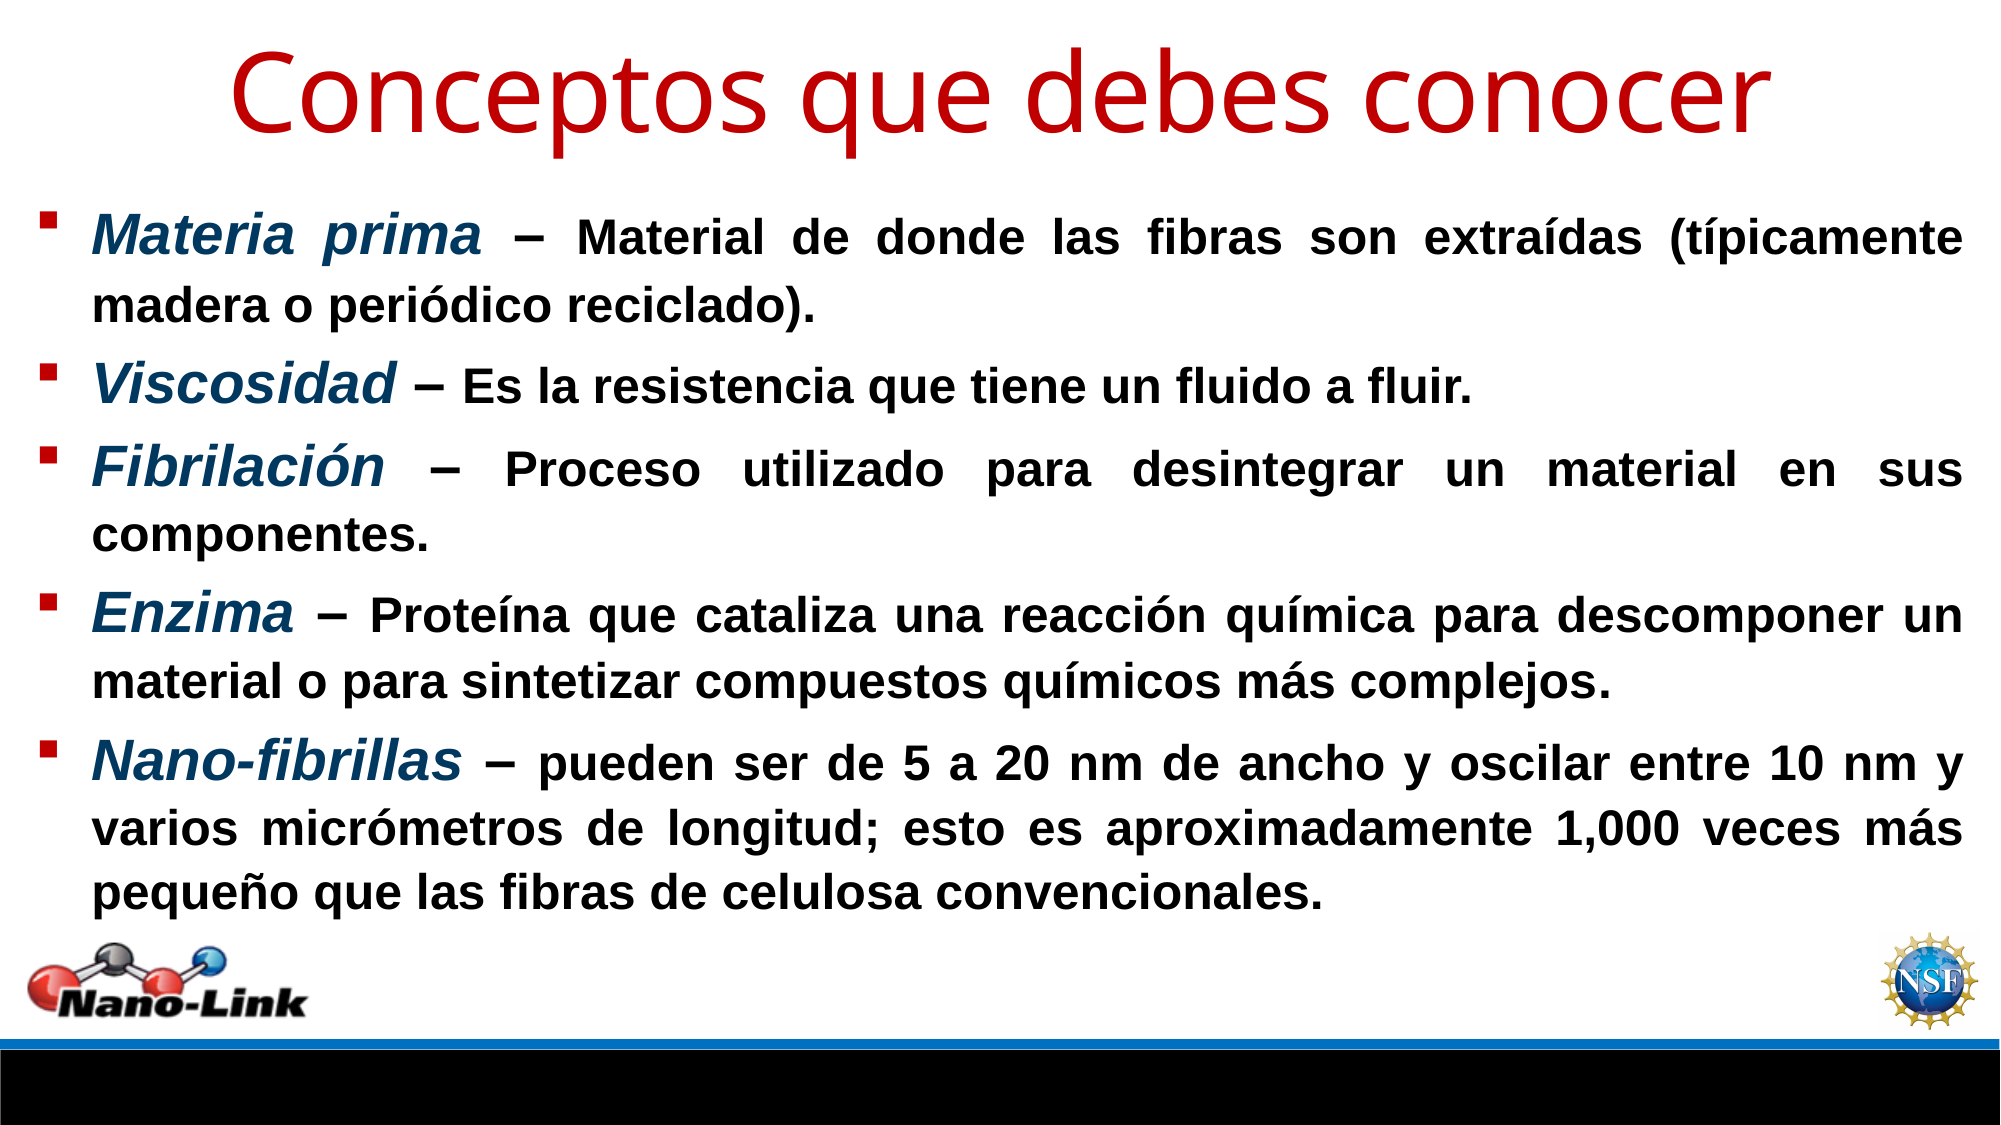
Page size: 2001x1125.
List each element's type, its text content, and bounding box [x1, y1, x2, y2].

picture [19, 932, 325, 1032]
text_box Conceptos que debes conocer [0, 0, 2000, 163]
picture [1878, 931, 1981, 1032]
text_box Materia prima – Material de donde las fibras son extraídas (típicamente madera o periódico reciclado). Viscosidad – Es la resistencia que tiene un fluido a fluir. Fibrilación – Proceso utilizado para desintegrar un material en sus componentes. Enzima – Proteína que cataliza una reacción química para descomponer un material o para sintetizar compuestos químicos más complejos. Nano-fibrillas – pueden ser de 5 a 20 nm de ancho y oscilar entre 10 nm y varios micrómetros de longitud; esto es aproximadamente 1,000 veces más pequeño que las fibras de celulosa convencionales. [20, 174, 1980, 928]
